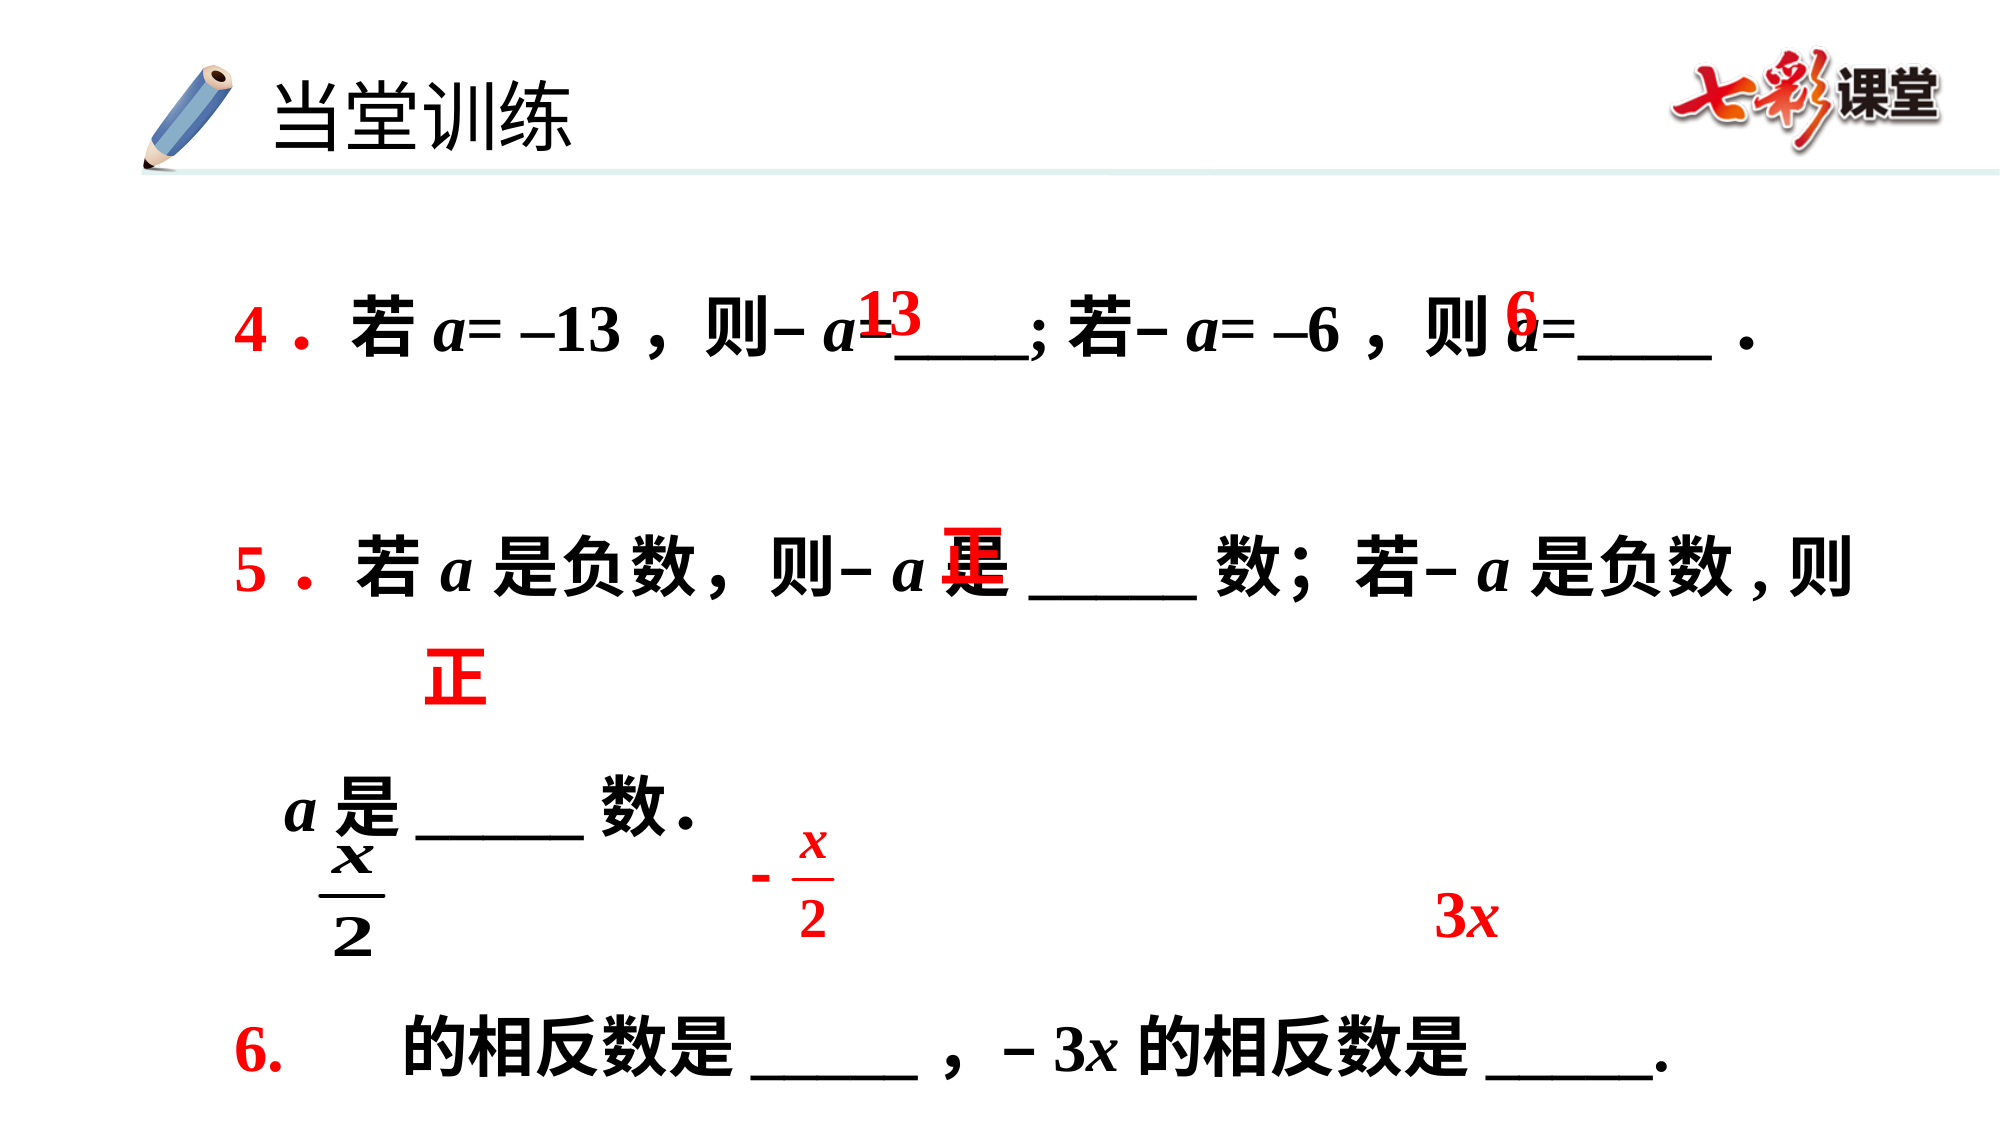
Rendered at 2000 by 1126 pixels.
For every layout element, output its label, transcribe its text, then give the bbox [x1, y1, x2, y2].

picture [1666, 42, 1948, 157]
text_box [742, 800, 847, 951]
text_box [305, 812, 401, 971]
text_box 13 [836, 259, 1002, 359]
picture [133, 42, 242, 195]
text_box 3x [1414, 860, 1580, 961]
text_box 正 [919, 504, 1073, 605]
text_box 正 [402, 624, 521, 725]
text_box 6 [1485, 259, 1580, 359]
text_box 4．若a= –13，则–a=____;若–a= –6，则a=____． 5．若a是负数，则–a是_____数；若–a是负数,则 a是_____数． 6. 的相反数是_____，–3x的相反数是_____. [214, 235, 1875, 1126]
